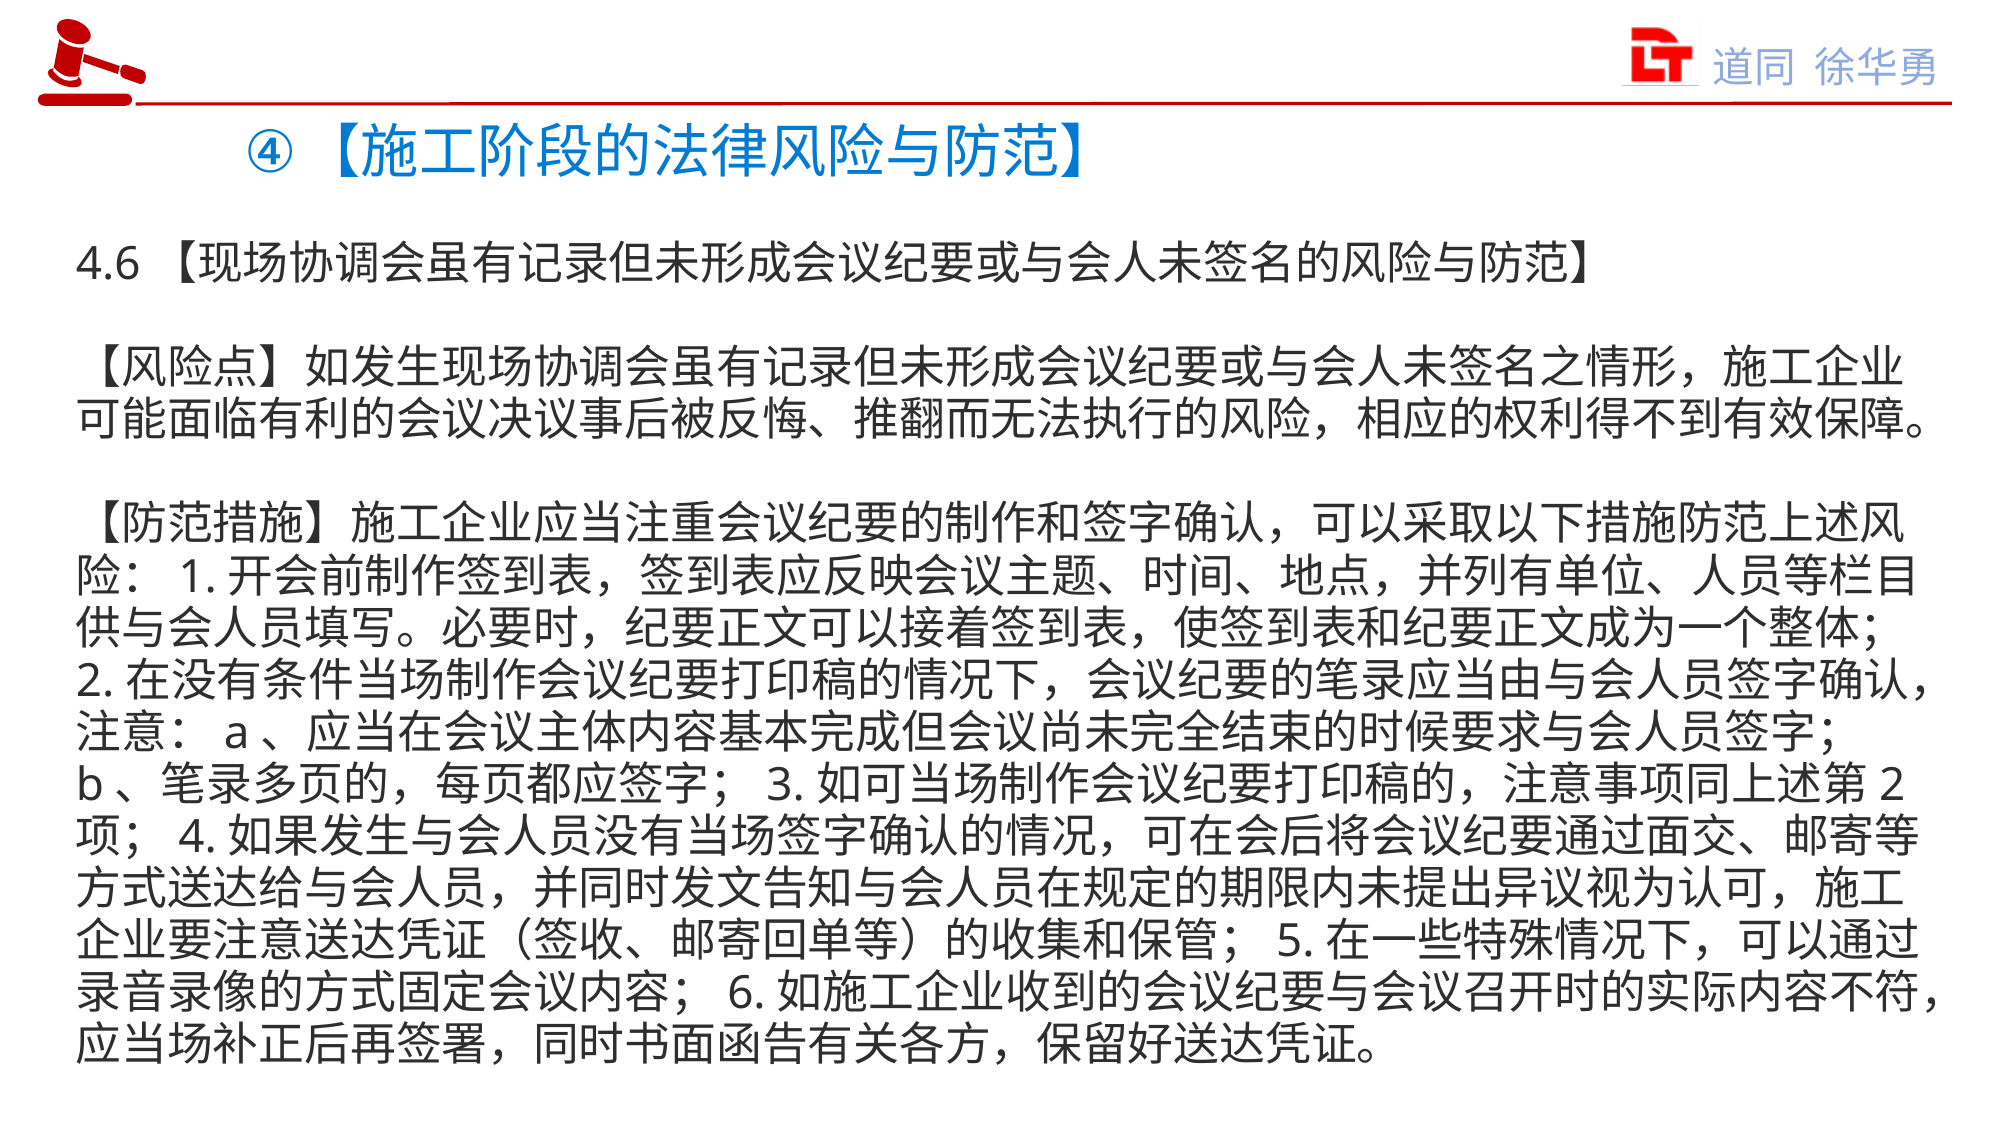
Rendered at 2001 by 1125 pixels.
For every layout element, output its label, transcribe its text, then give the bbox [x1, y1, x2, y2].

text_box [37, 17, 1954, 106]
picture [1622, 19, 1699, 97]
text_box 【施工阶段的法律风险与防范】 4.6【现场协调会虽有记录但未形成会议纪要或与会人未签名的风险与防范】 【风险点】如发生现场协调会虽有记录但未形成会议纪要或与会人未签名之情形，施工企业可能面临有利的会议决议事后被反悔、推翻而无法执行的风险，相应的权利得不到有效保障。 【防范措施】施工企业应当注重会议纪要的制作和签字确认，可以采取以下措施防范上述风险：1.开会前制作签到表，签到表应反映会议主题、时间、地点，并列有单位、人员等栏目供与会人员填写。必要时，纪要正文可以接着签到表，使签到表和纪要正文成为一个整体；2.在没有条件当场制作会议纪要打印稿的情况下，会议纪要的笔录应当由与会人员签字确认，注意：a、应当在会议主体内容基本完成但会议尚未完全结束的时候要求与会人员签字；b、笔录多页的，每页都应签字；3.如可当场制作会议纪要打印稿的，注意事项同上述第2项；4.如果发生与会人员没有当场签字确认的情况，可在会后将会议纪要通过面交、邮寄等方式送达给与会人员，并同时发文告知与会人员在规定的期限内未提出异议视为认可，施工企业要注意送达凭证（签收、邮寄回单等）的收集和保管；5.在一些特殊情况下，可以通过录音录像的方式固定会议内容；6.如施工企业收到的会议纪要与会议召开时的实际内容不符，应当场补正后再签署，同时书面函告有关各方，保留好送达凭证。 [61, 125, 1939, 1078]
